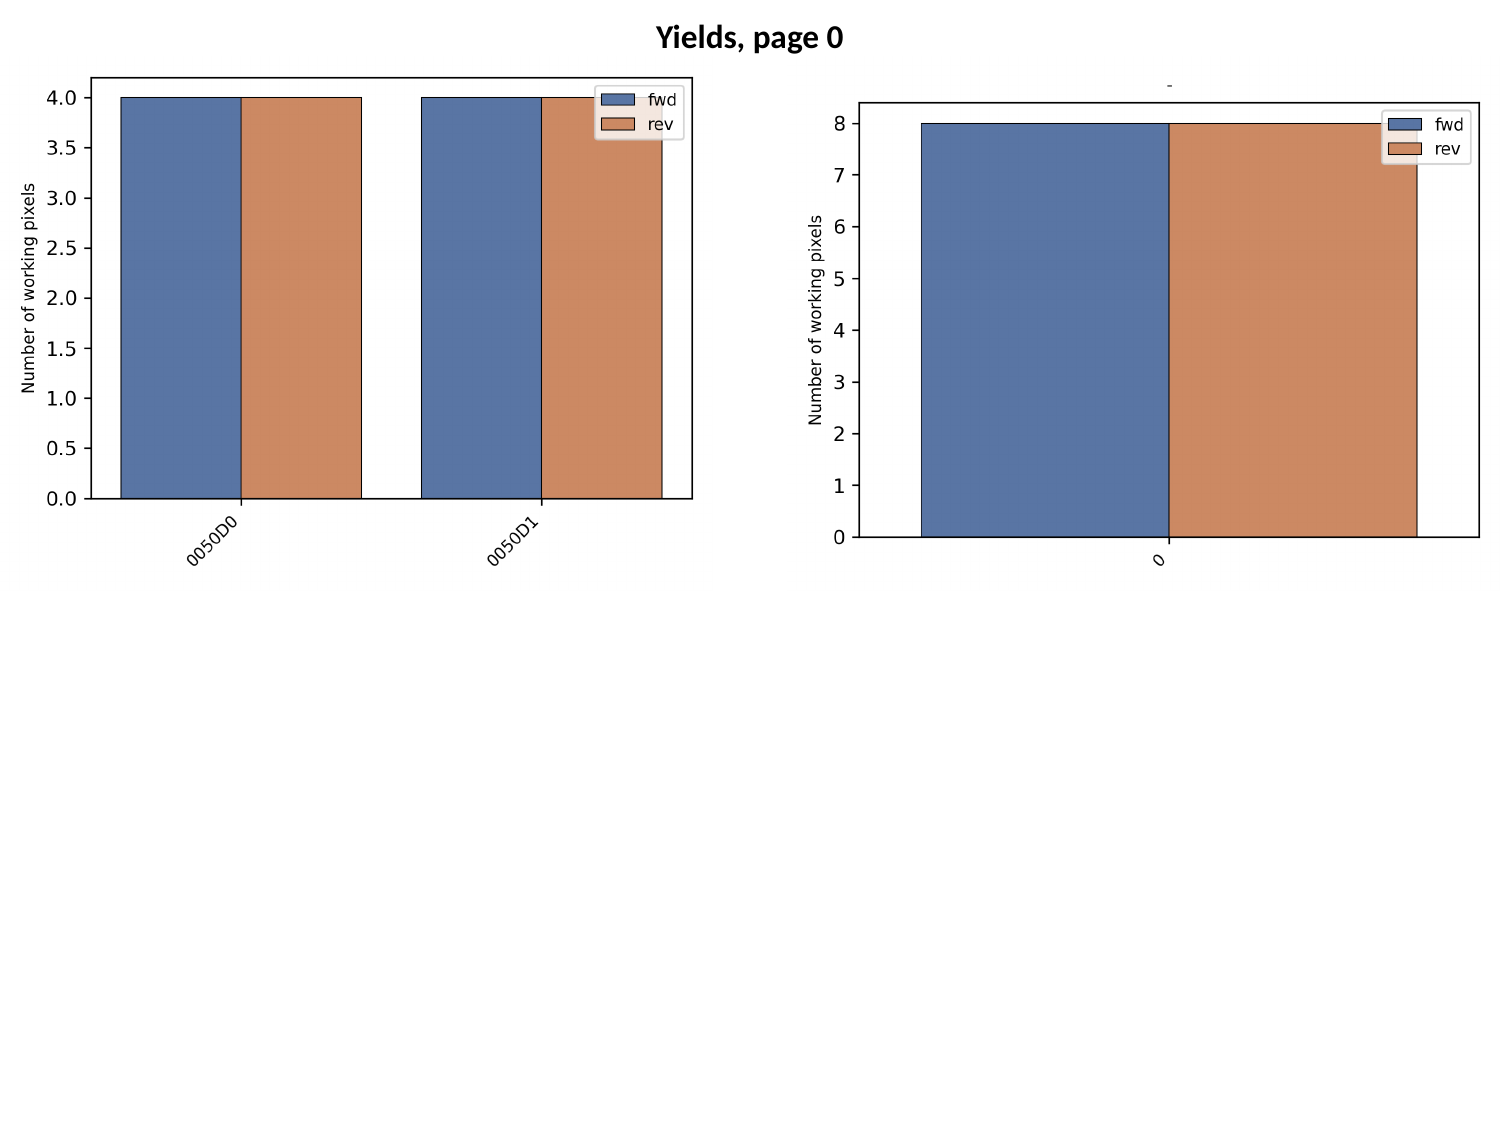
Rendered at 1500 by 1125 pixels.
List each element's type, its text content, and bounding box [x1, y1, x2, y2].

title Yields, page 0 [0, 0, 1500, 75]
picture [0, 56, 713, 591]
picture [787, 56, 1500, 591]
